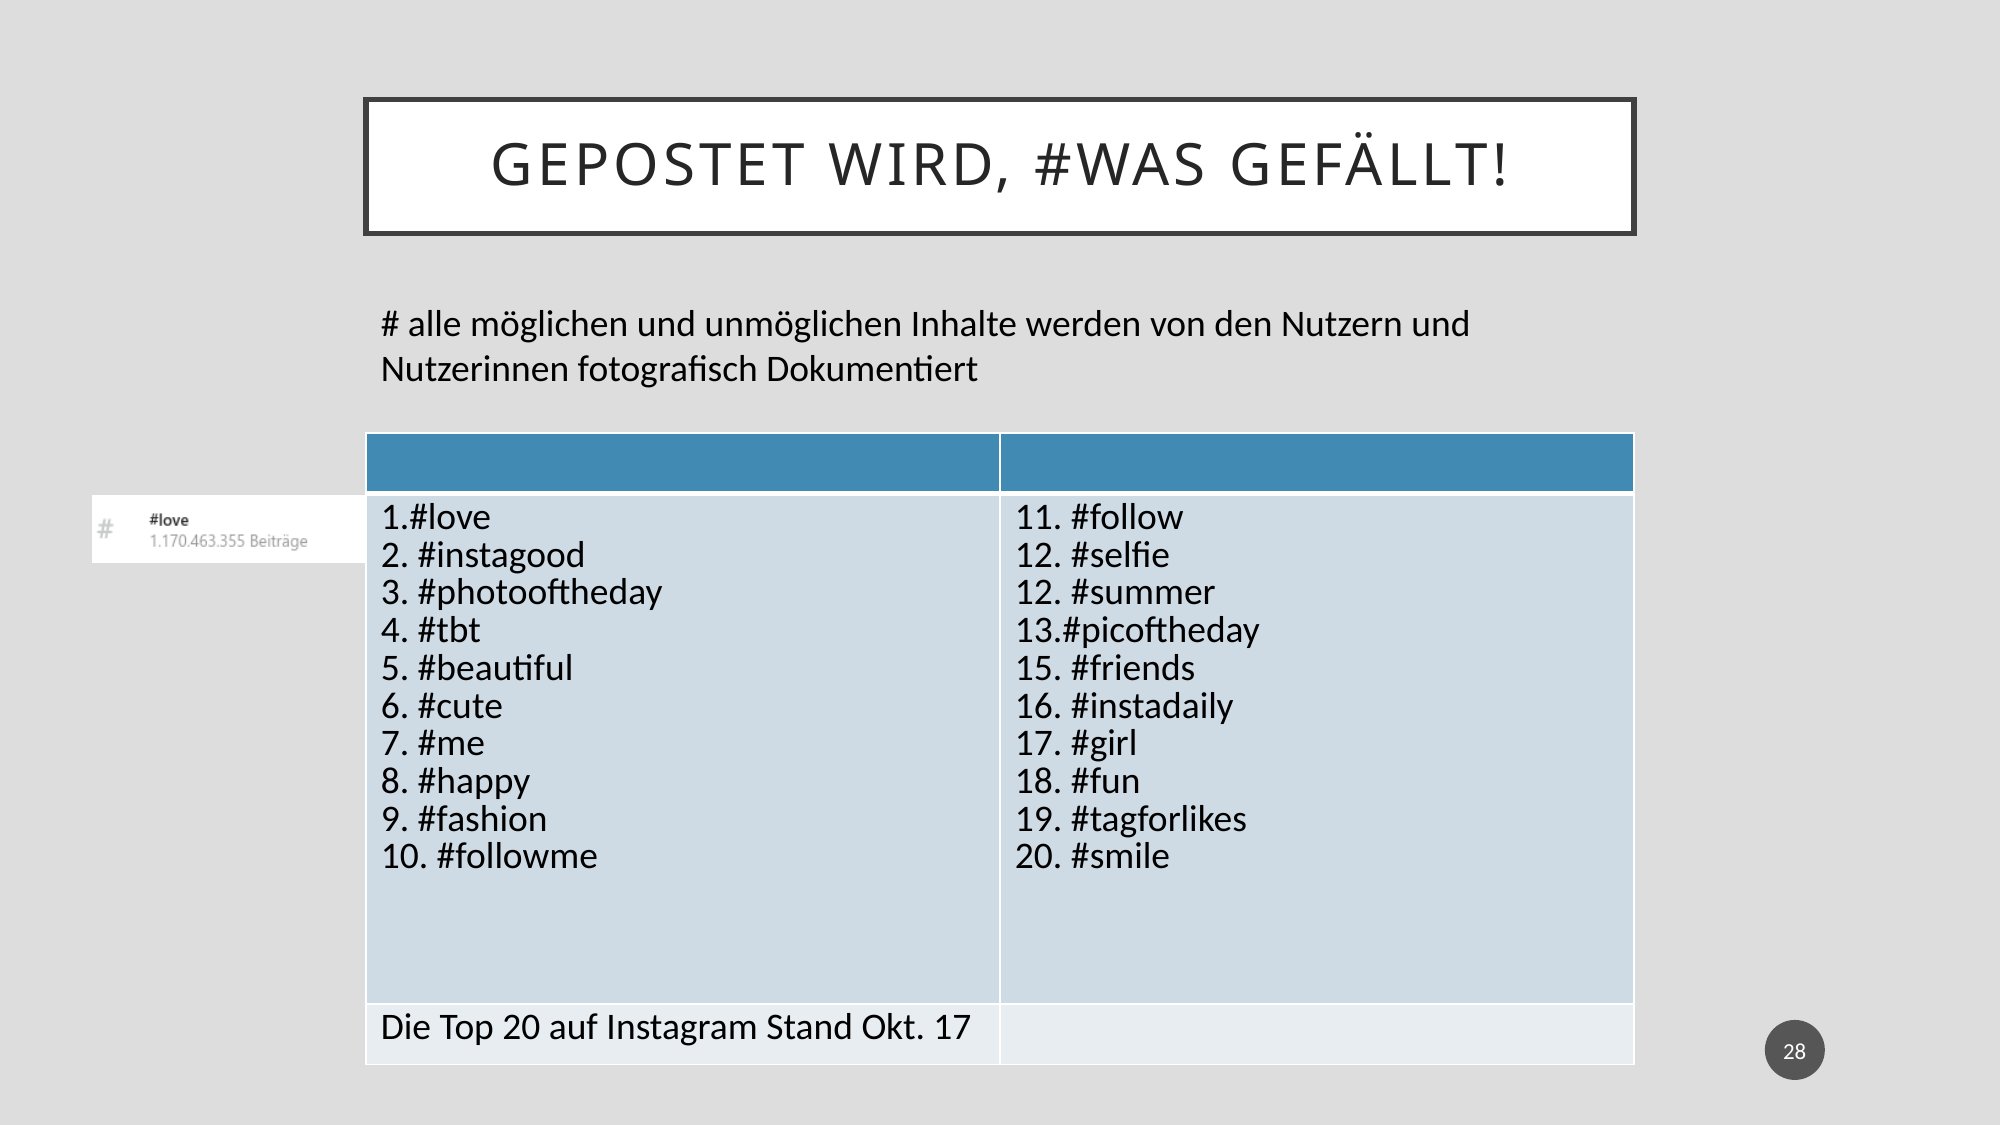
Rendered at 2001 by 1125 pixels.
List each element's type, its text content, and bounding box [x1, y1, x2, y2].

slide_number 28 [1764, 1019, 1825, 1080]
table_header [367, 434, 999, 491]
picture [92, 495, 366, 563]
footer [262, 1023, 1231, 1076]
title Gepostet wird, #was gefällt! [363, 97, 1637, 236]
table_cell [1001, 1005, 1633, 1064]
text_box # alle möglichen und unmöglichen Inhalte werden von den Nutzern und Nutzerinnen fotografisch Dokumentiert [366, 291, 1634, 396]
table_cell 1.#love 2. #instagood 3. #photooftheday 4. #tbt 5. #beautiful 6. #cute 7. #me 8. #happy 9. #fashion 10. #followme [367, 496, 999, 1003]
table_cell 11. #follow 12. #selfie 12. #summer 13.#picoftheday 15. #friends 16. #instadaily 17. #girl 18. #fun 19. #tagforlikes 20. #smile [1001, 496, 1633, 1003]
table_cell Die Top 20 auf Instagram Stand Okt. 17 [367, 1005, 999, 1023]
table_header [1001, 434, 1633, 491]
